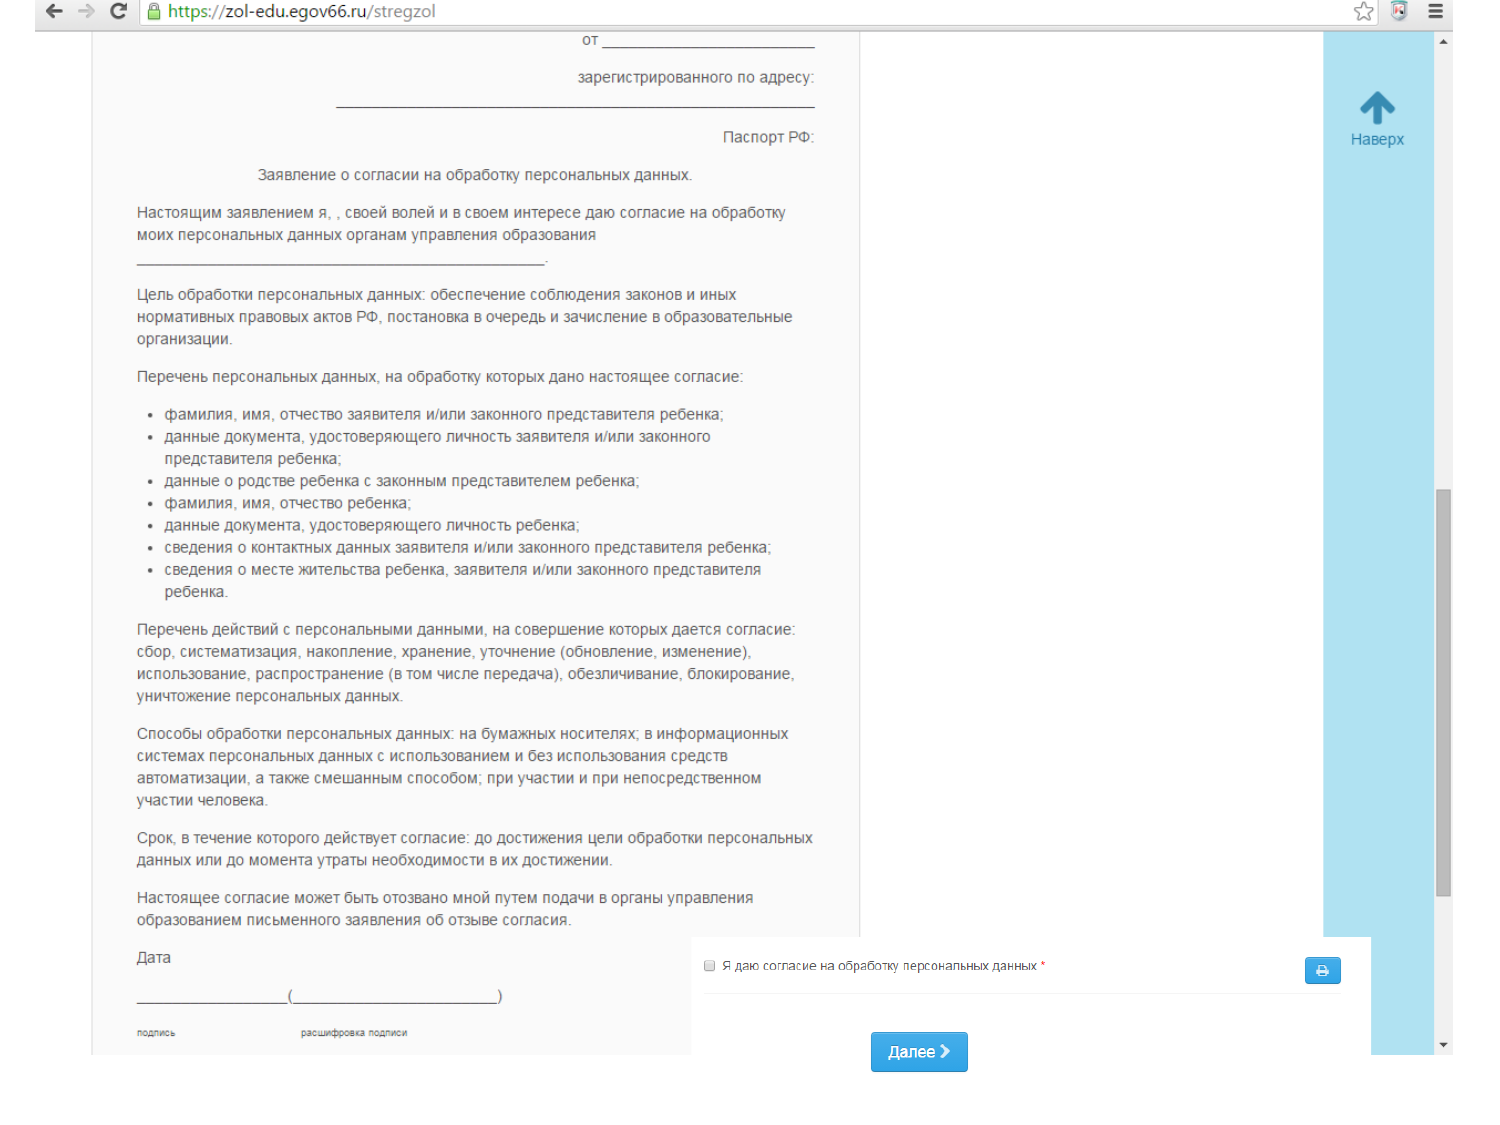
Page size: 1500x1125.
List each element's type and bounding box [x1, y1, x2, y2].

picture [691, 937, 1372, 1074]
list [34, 0, 1453, 1055]
